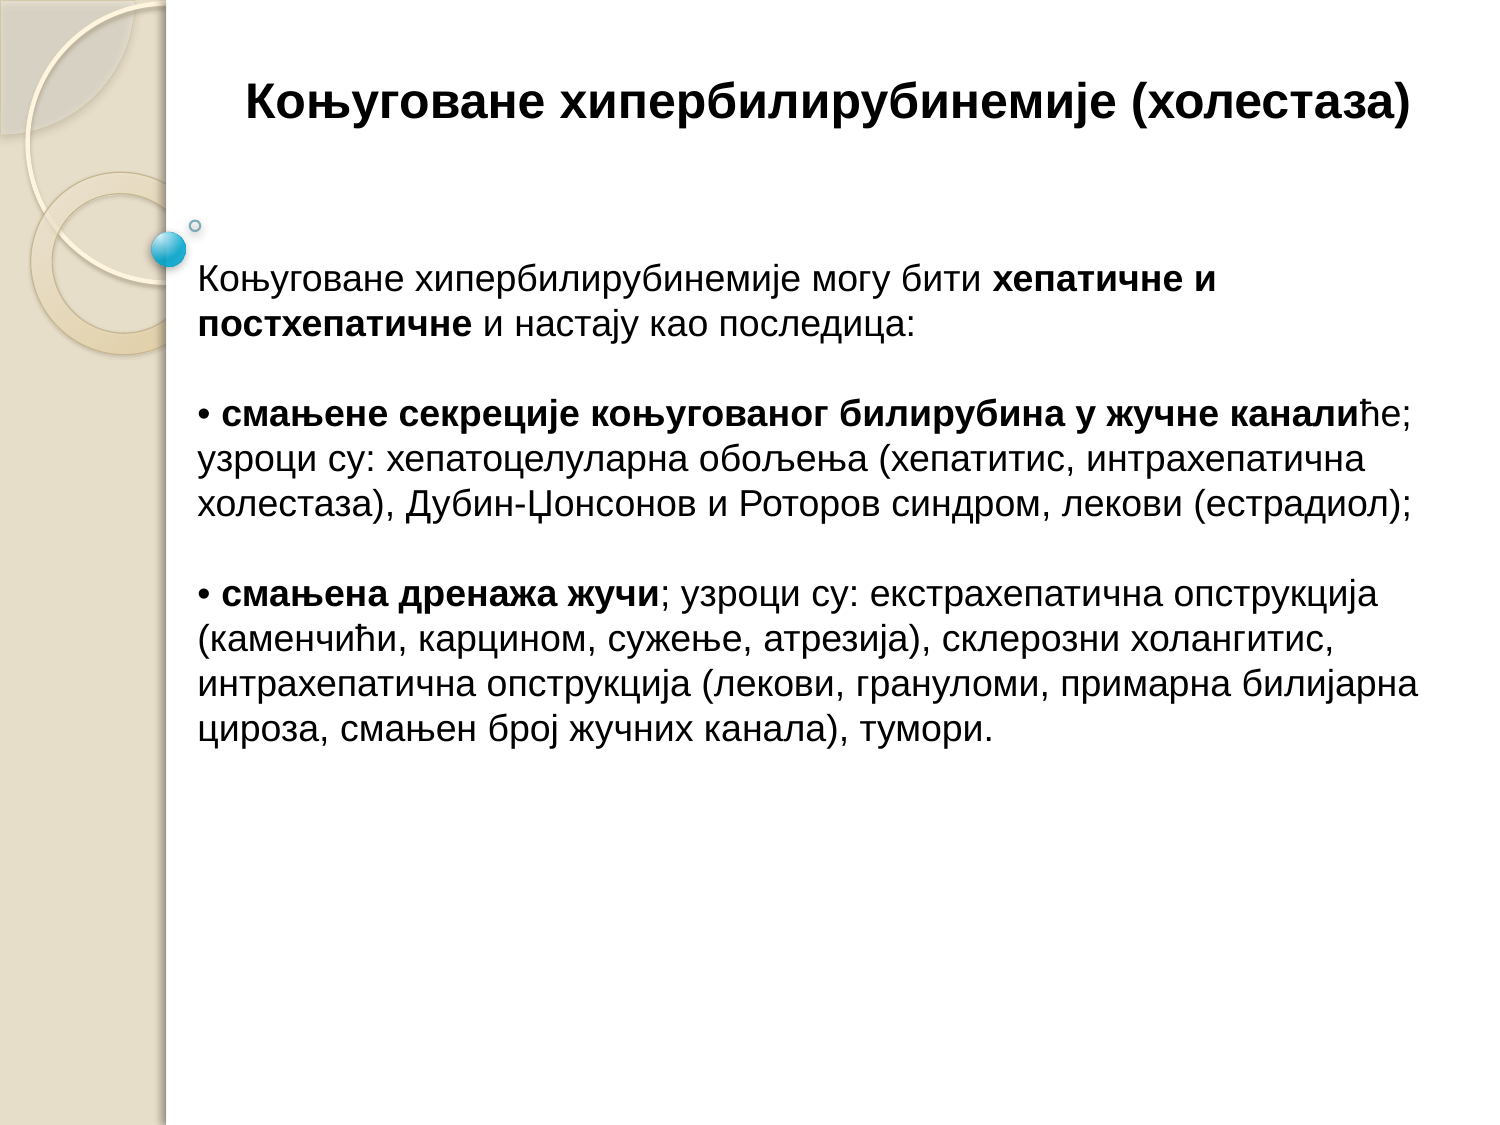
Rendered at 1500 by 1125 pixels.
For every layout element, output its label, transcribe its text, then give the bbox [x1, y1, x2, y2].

text_box Коњуговане хипербилирубинемије (холестаза) [230, 61, 1500, 137]
text_box Коњуговане хипербилирубинемије могу бити хепатичне и постхепатичне и настају као последица: • смањене секреције коњугованог билирубина у жучне каналиће; узроци су: хепатоцелуларна обољења (хепатитис, интрахепатична холестаза), Дубин-Џонсонов и Роторов синдром, лекови (естрадиол); • смањена дренажа жучи; узроци су: екстрахепатична опструкција (каменчићи, карцином, сужење, атрезија), склерозни холангитис, интрахепатична опструкција (лекови, грануломи, примарна билијарна цироза, смањен број жучних канала), тумори. [182, 246, 1482, 802]
